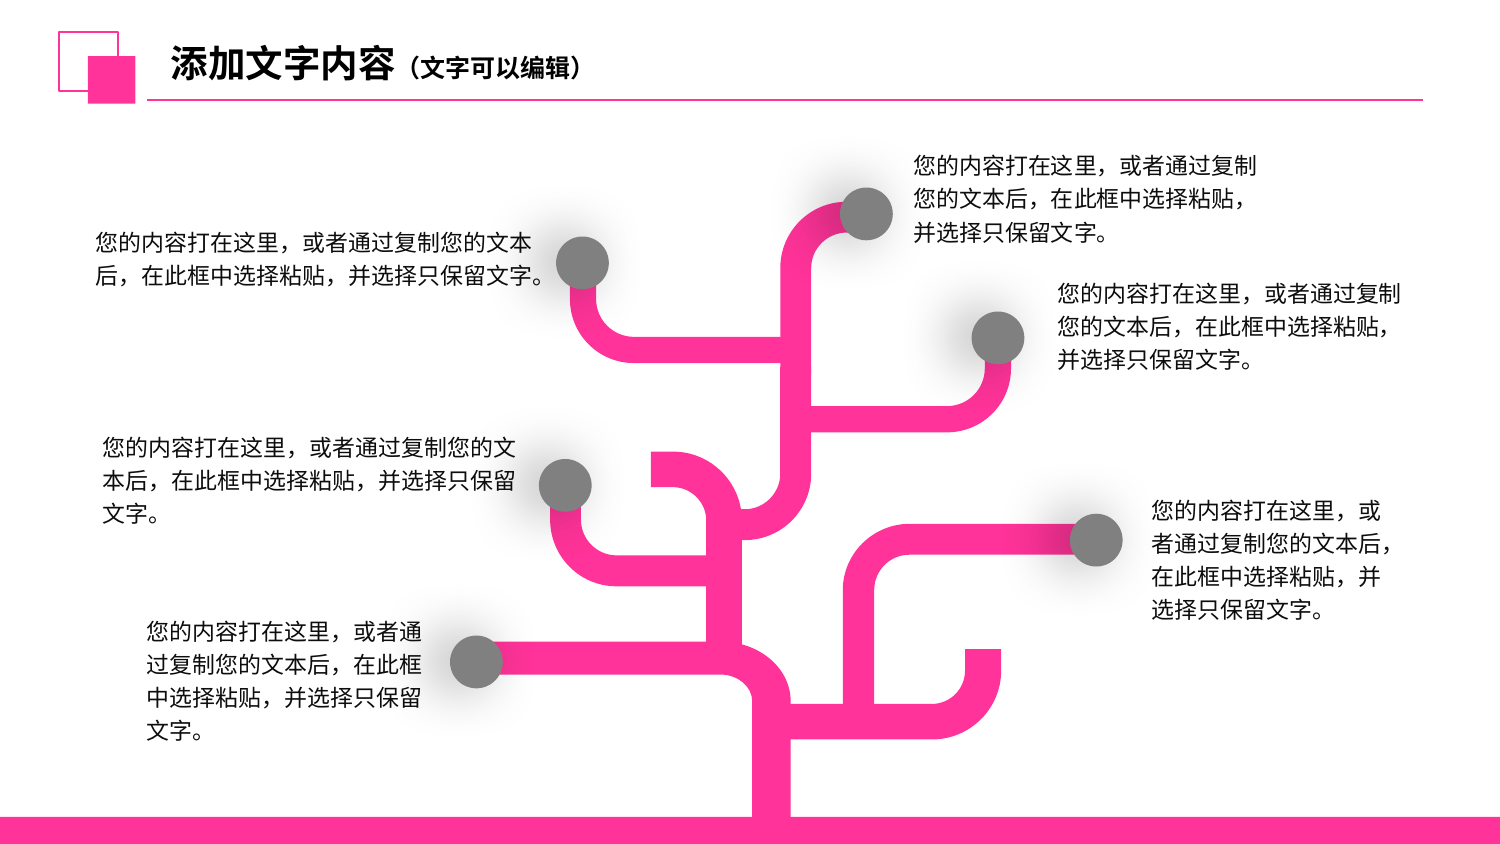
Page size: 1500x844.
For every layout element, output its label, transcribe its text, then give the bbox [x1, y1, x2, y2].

text_box [771, 649, 1002, 740]
text_box 您的内容打在这里，或者通过复制您的文本后，在此框中选择粘贴，并选择只保留文字。 [1140, 485, 1405, 629]
text_box [538, 458, 592, 512]
text_box [842, 523, 1023, 728]
text_box 您的内容打在这里，或者通过复制您的文本后，在此框中选择粘贴，并选择只保留文字。 [1045, 268, 1436, 379]
text_box [723, 375, 812, 541]
text_box 您的内容打在这里，或者通过复制您的文本后，在此框中选择粘贴，并选择只保留文字。 [135, 606, 441, 750]
text_box [450, 635, 503, 689]
text_box 您的内容打在这里，或者通过复制您的文本后，在此框中选择粘贴，并选择只保留文字。 [901, 141, 1291, 252]
text_box [556, 236, 609, 290]
text_box [780, 227, 813, 375]
text_box [971, 311, 1025, 365]
text_box [553, 531, 724, 587]
text_box [1069, 513, 1123, 567]
text_box 添加文字内容（文字可以编辑） [159, 34, 736, 91]
text_box 您的内容打在这里，或者通过复制您的文本后，在此框中选择粘贴，并选择只保留文字。 [84, 217, 546, 295]
text_box [513, 641, 791, 844]
text_box [840, 187, 893, 241]
text_box 您的内容打在这里，或者通过复制您的文本后，在此框中选择粘贴，并选择只保留文字。 [91, 422, 531, 533]
text_box [573, 310, 780, 364]
text_box [812, 389, 1008, 433]
text_box [650, 451, 742, 663]
